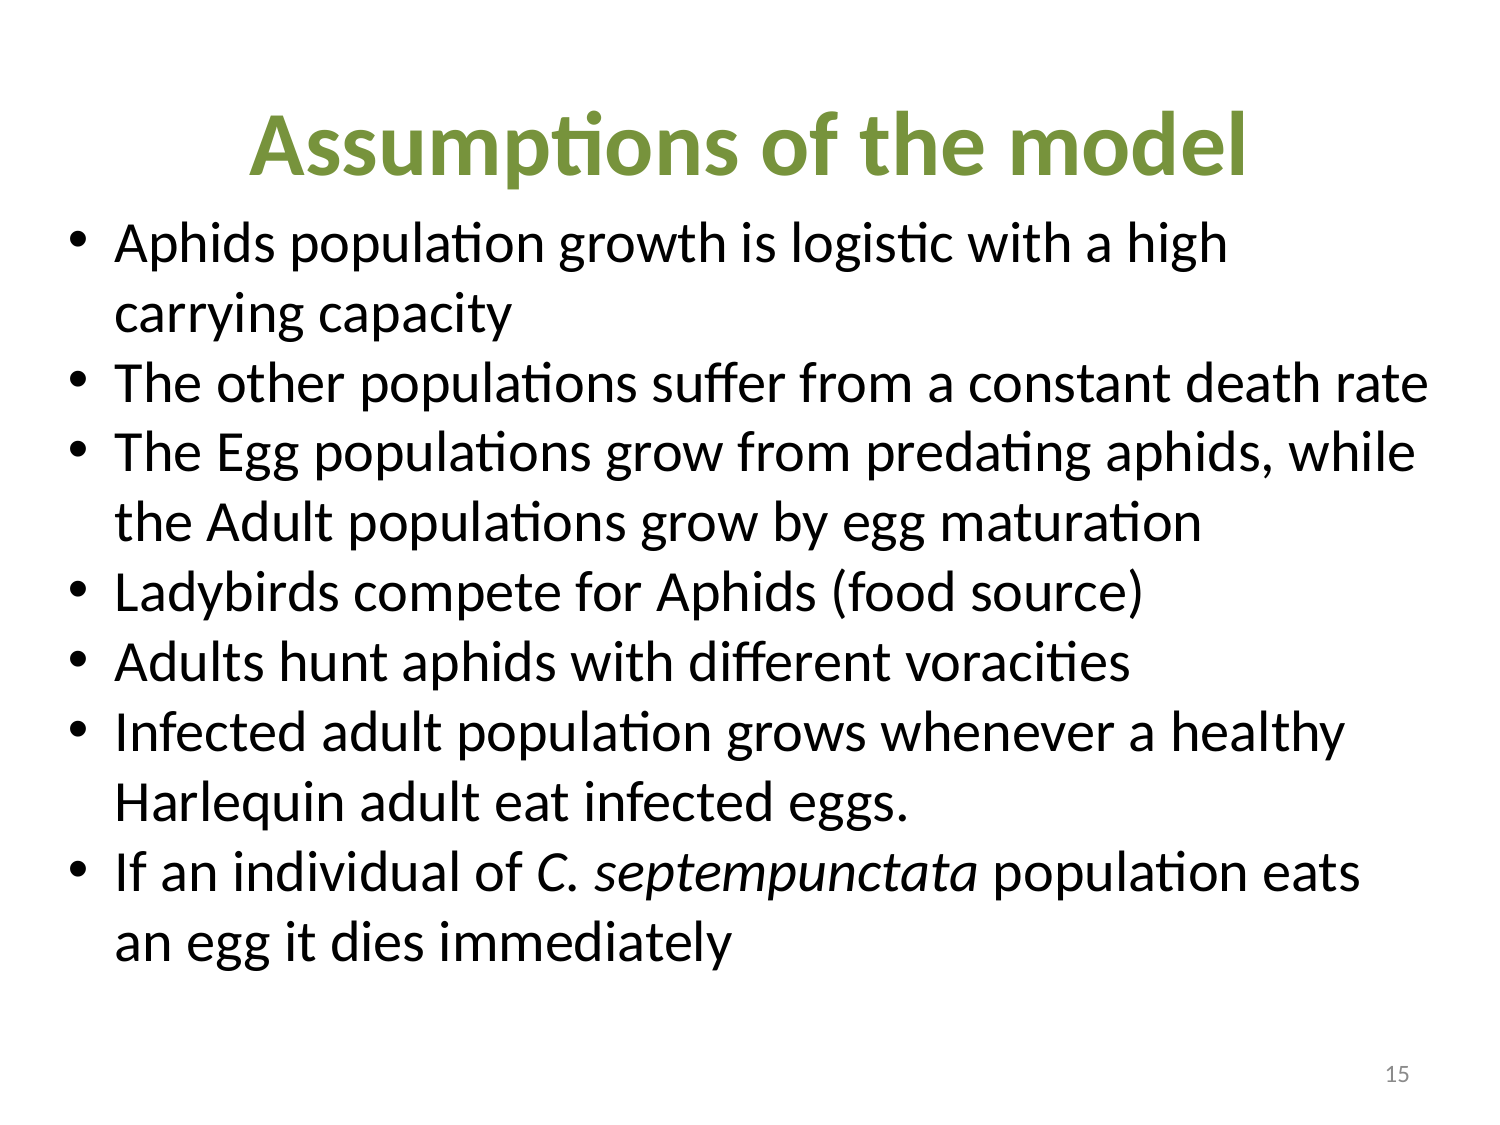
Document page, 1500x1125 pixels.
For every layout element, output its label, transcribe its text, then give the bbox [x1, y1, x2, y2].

text_box Aphids population growth is logistic with a high carrying capacity The other populations suffer from a constant death rate The Egg populations grow from predating aphids, while the Adult populations grow by egg maturation Ladybirds compete for Aphids (food source) Adults hunt aphids with different voracities Infected adult population grows whenever a healthy Harlequin adult eat infected eggs. If an individual of C. septempunctata population eats an egg it dies immediately [53, 196, 1447, 981]
slide_number 15 [1074, 1042, 1425, 1103]
title Assumptions of the model [75, 45, 1425, 196]
